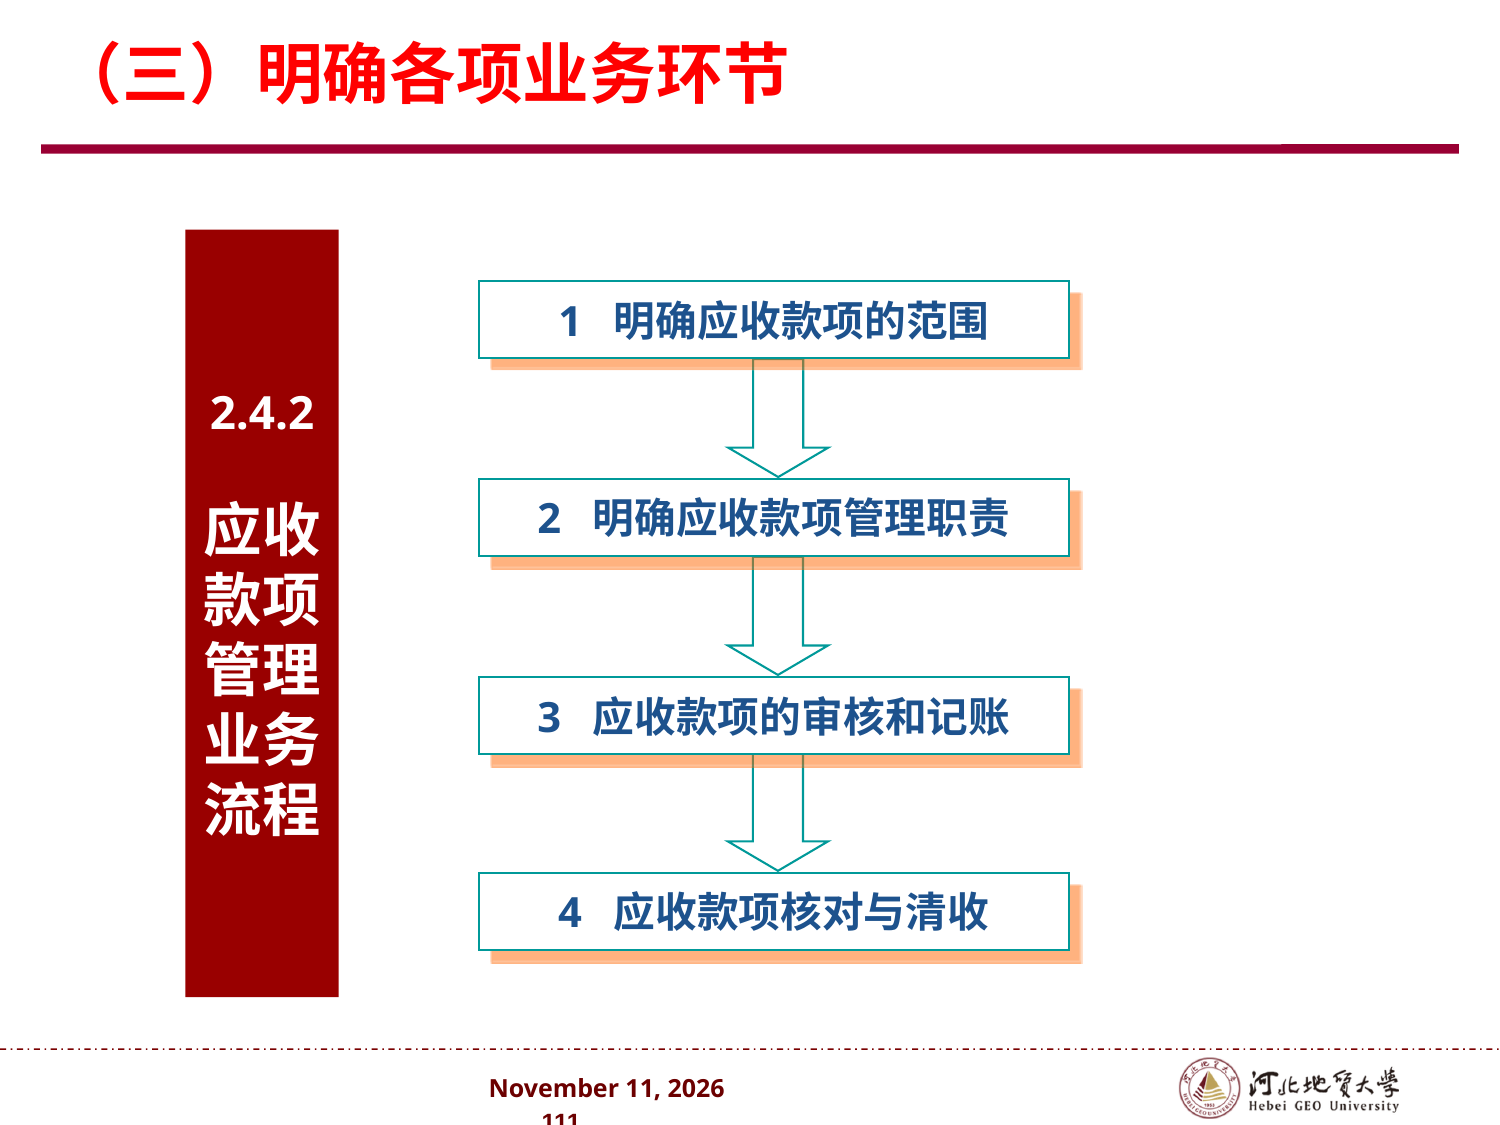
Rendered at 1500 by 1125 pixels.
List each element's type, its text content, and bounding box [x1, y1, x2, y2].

picture [1159, 1049, 1420, 1125]
text_box [727, 767, 829, 871]
text_box 4 应收款项核对与清收 [478, 872, 1069, 950]
text_box 3 应收款项的审核和记账 [478, 677, 1069, 755]
text_box [727, 569, 829, 675]
text_box 1 明确应收款项的范围 [478, 280, 1070, 358]
text_box 2.4.2 应收款项管理业务流程 [185, 229, 339, 998]
text_box [728, 371, 829, 478]
text_box （三）明确各项业务环节 [41, 19, 1459, 126]
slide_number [473, 1064, 990, 1109]
text_box 2 明确应收款项管理职责 [478, 478, 1069, 556]
